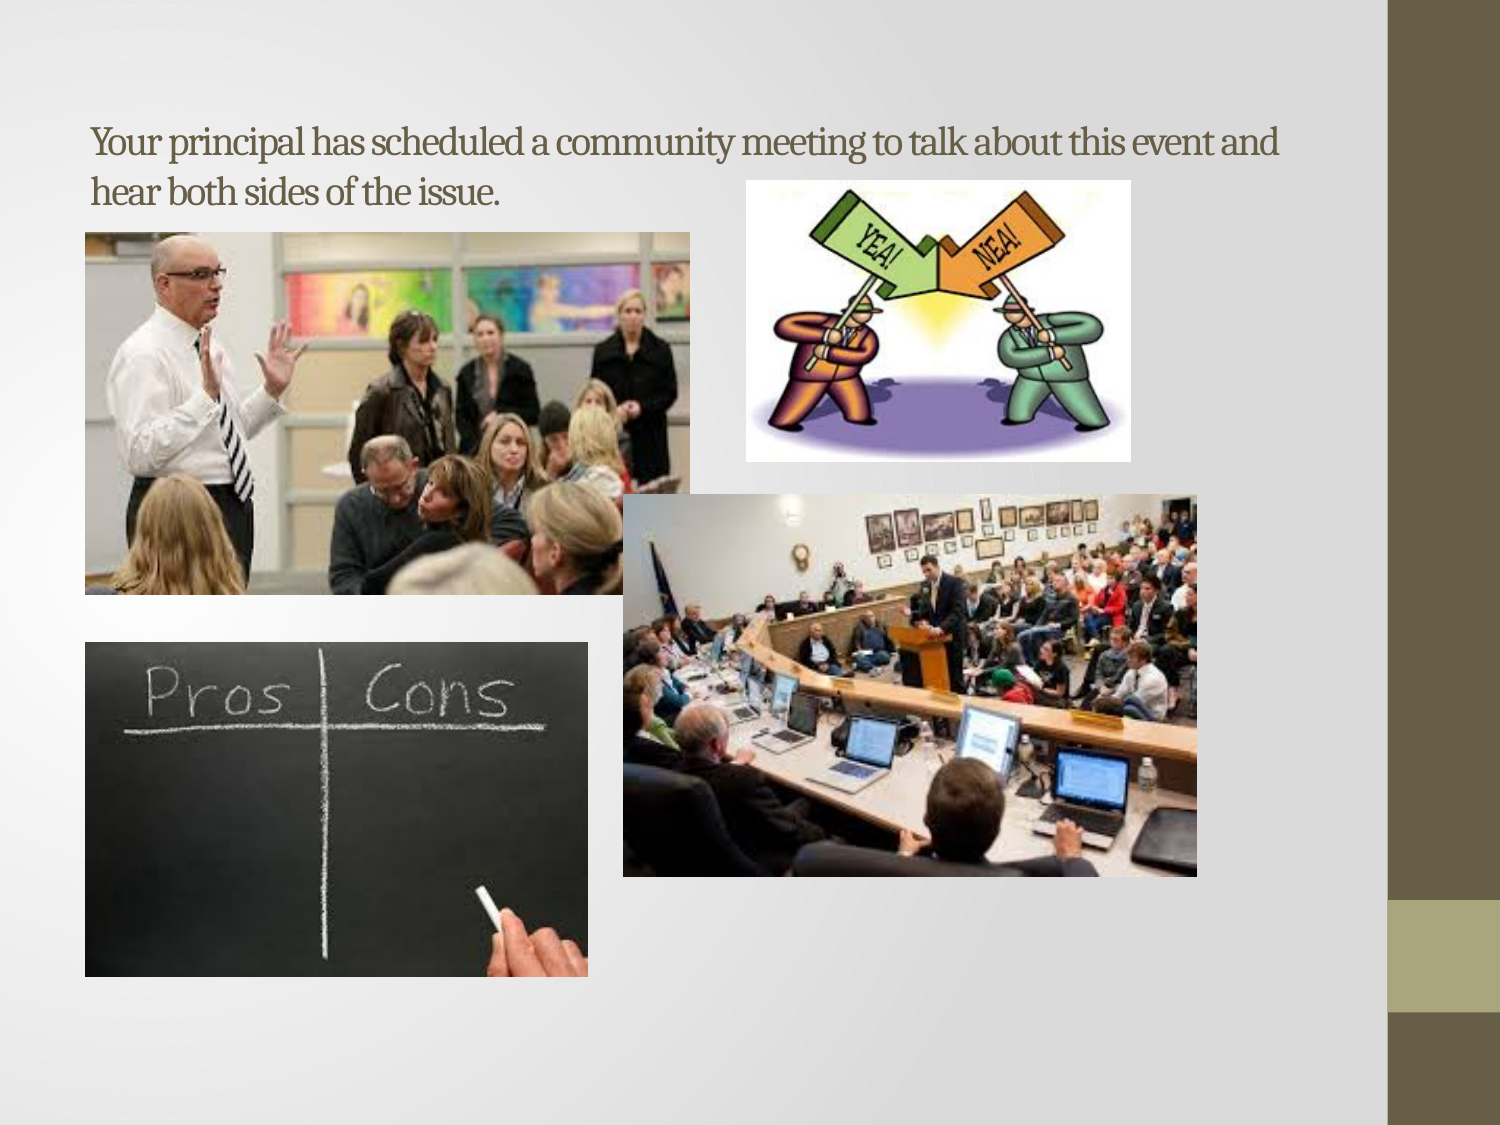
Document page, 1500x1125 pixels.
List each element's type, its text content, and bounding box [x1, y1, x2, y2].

picture [85, 231, 1198, 877]
picture [745, 180, 1132, 463]
title Your principal has scheduled a community meeting to talk about this event and hear both sides of the issue. [75, 45, 1325, 233]
picture [85, 642, 588, 978]
